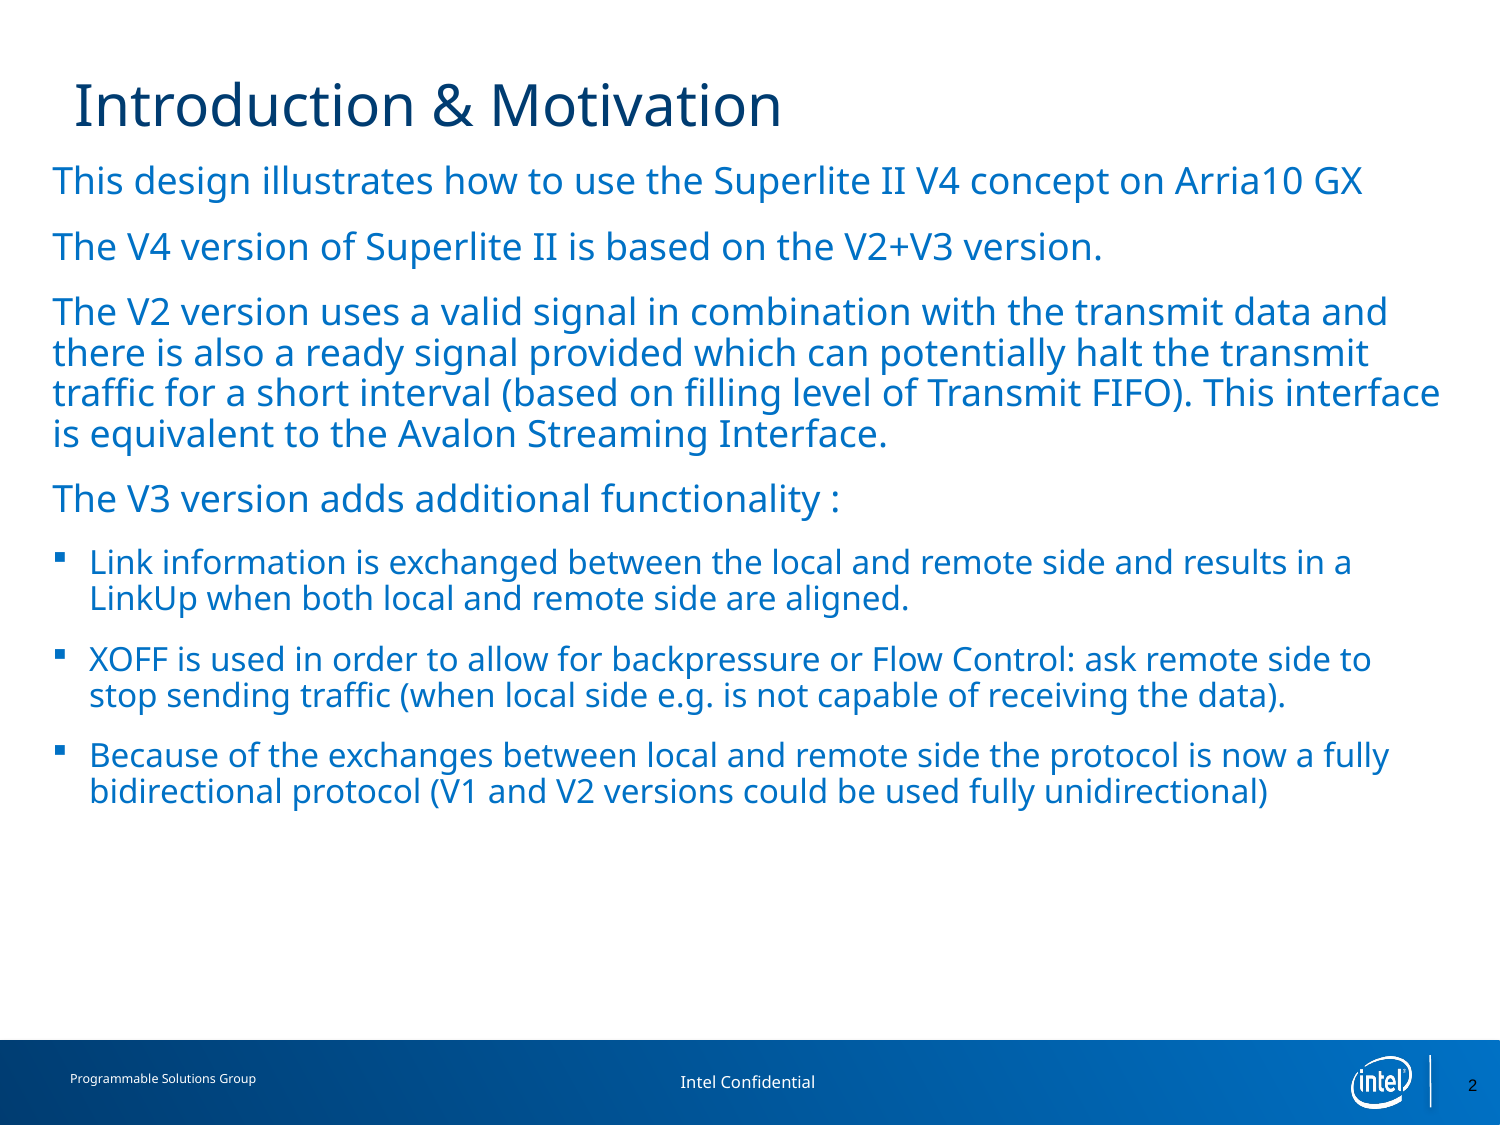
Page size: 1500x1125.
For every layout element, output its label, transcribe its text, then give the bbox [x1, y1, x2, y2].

title Introduction & Motivation [74, 67, 1425, 162]
list This design illustrates how to use the Superlite II V4 concept on Arria10 GX The V4 version of Superlite II is based on the V2+V3 version. The V2 version uses a valid signal in combination with the transmit data and there is also a ready signal provided which can potentially halt the transmit traffic for a short interval (based on filling level of Transmit FIFO). This interface is equivalent to the Avalon Streaming Interface. The V3 version adds additional functionality : Link information is exchanged between the local and remote side and results in a LinkUp when both local and remote side are aligned. XOFF is used in order to allow for backpressure or Flow Control: ask remote side to stop sending traffic (when local side e.g. is not capable of receiving the data). Because of the exchanges between local and remote side the protocol is now a fully bidirectional protocol (V1 and V2 versions could be used fully unidirectional) [52, 162, 1448, 963]
slide_number 2 [1127, 1055, 1478, 1116]
